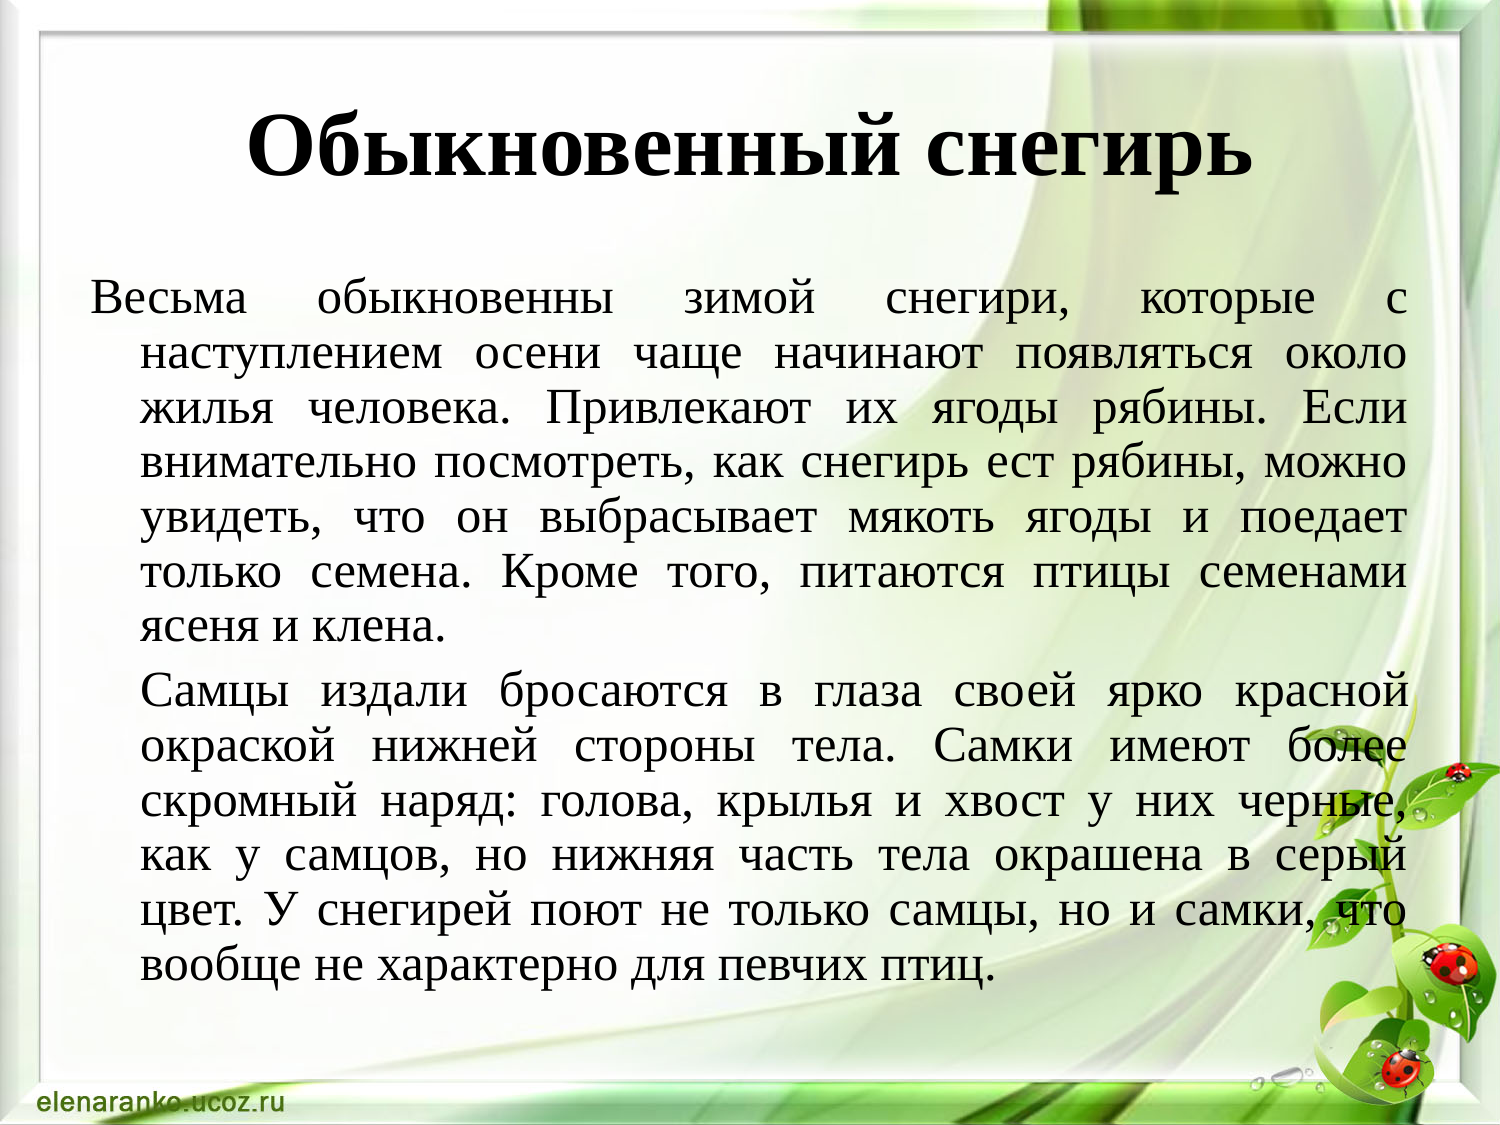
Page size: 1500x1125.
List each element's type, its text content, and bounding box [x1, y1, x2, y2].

title Обыкновенный снегирь [75, 45, 1425, 233]
picture [0, 0, 1500, 1125]
list Весьма обыкновенны зимой снегири, которые с наступлением осени чаще начинают появляться около жилья человека. Привлекают их ягоды рябины. Если внимательно посмотреть, как снегирь ест рябины, можно увидеть, что он выбрасывает мякоть ягоды и поедает только семена. Кроме того, питаются птицы семенами ясеня и клена. Самцы издали бросаются в глаза своей ярко красной окраской нижней стороны тела. Самки имеют более скромный наряд: голова, крылья и хвост у них черные, как у самцов, но нижняя часть тела окрашена в серый цвет. У снегирей поют не только самцы, но и самки, что вообще не характерно для певчих птиц. [75, 262, 1425, 1005]
